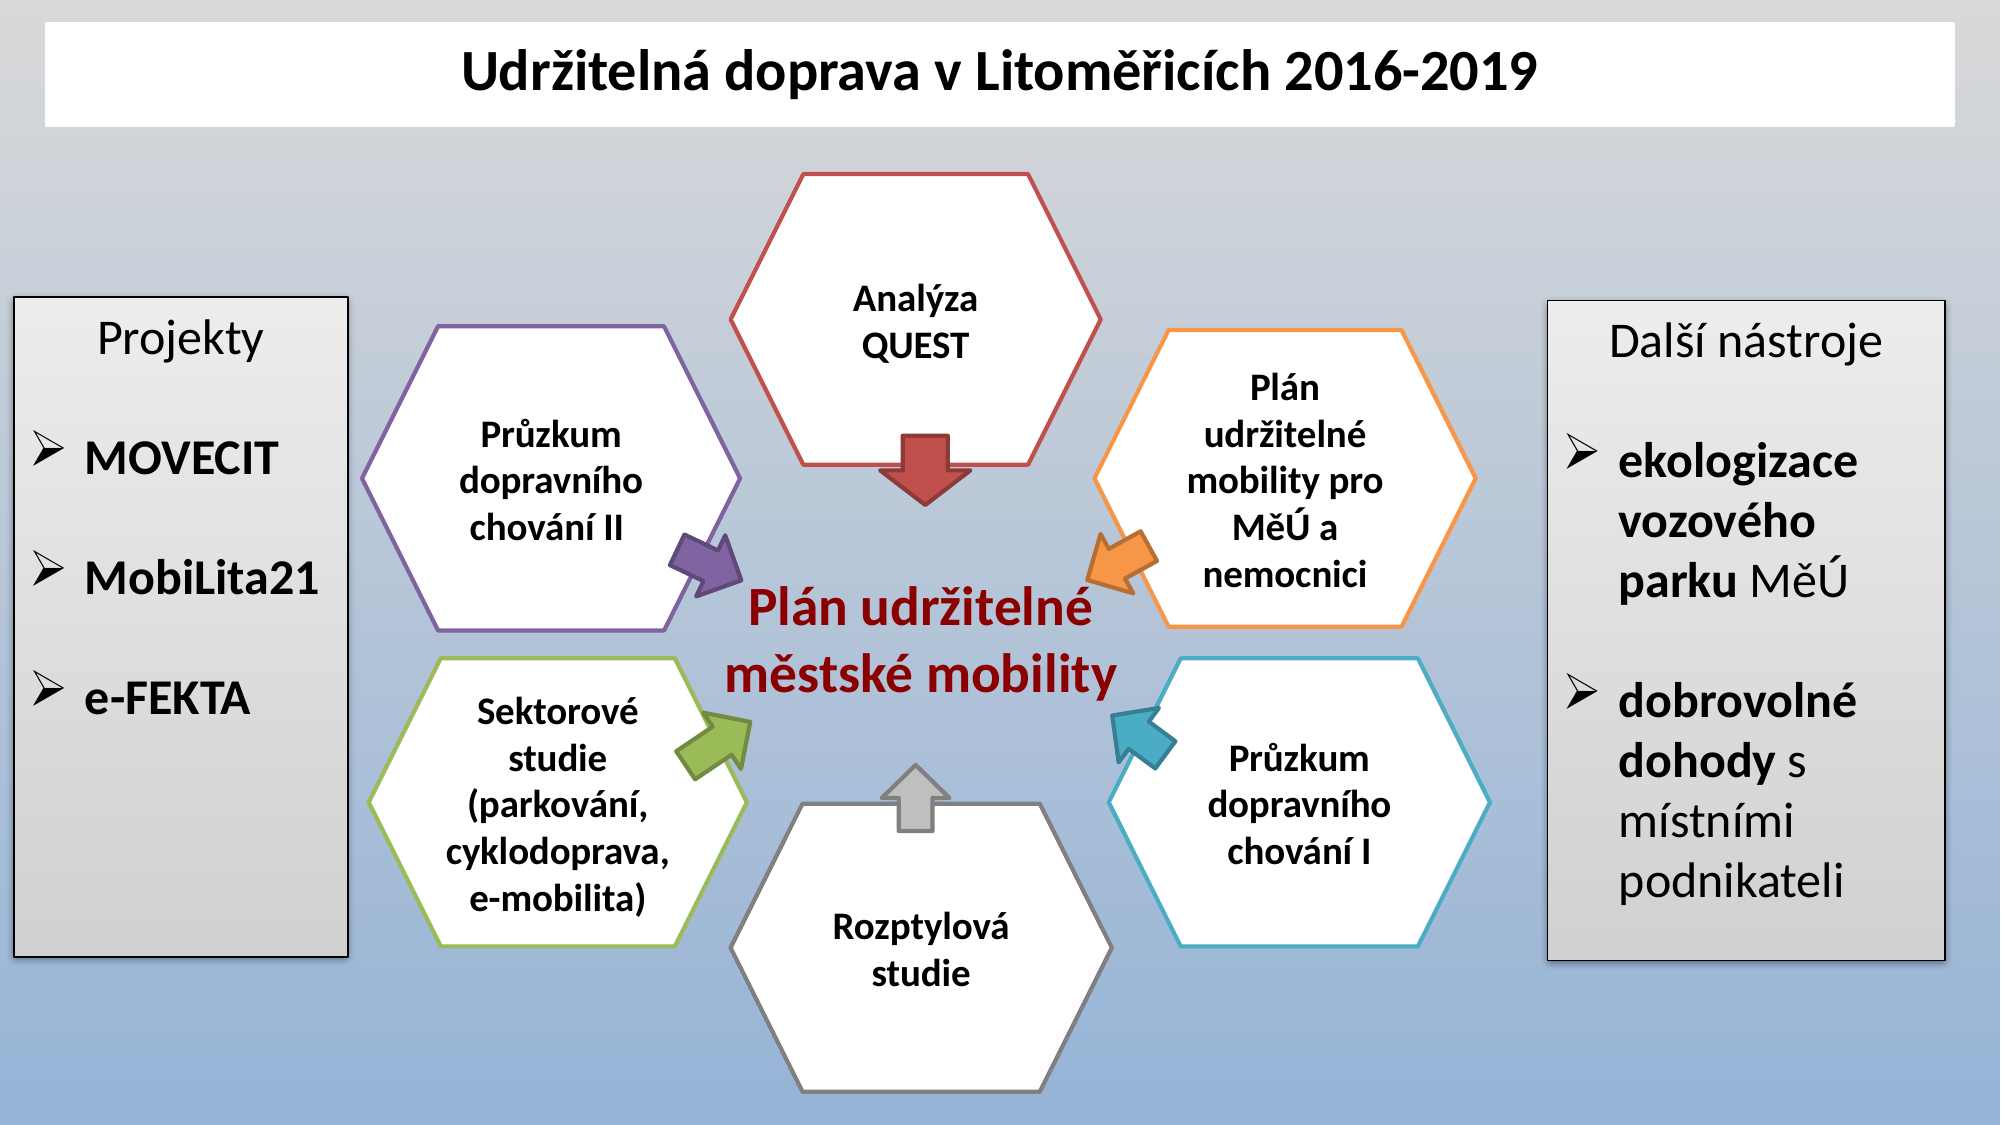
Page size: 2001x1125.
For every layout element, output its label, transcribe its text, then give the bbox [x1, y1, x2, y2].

text_box Udržitelná doprava v Litoměřicích 2016-2019 [45, 22, 1955, 127]
text_box Analýza QUEST [728, 171, 1103, 467]
text_box [878, 433, 973, 507]
text_box [667, 532, 744, 599]
text_box Rozptylová studie [728, 801, 1114, 1094]
text_box Průzkum dopravního chování I [1106, 656, 1492, 949]
text_box Sektorové studie (parkování, cyklodoprava, e-mobilita) [366, 656, 749, 949]
text_box [879, 762, 952, 834]
text_box [674, 710, 753, 782]
text_box [1110, 705, 1178, 771]
text_box [1085, 529, 1160, 596]
text_box Projekty MOVECIT MobiLita21 e-FEKTA [13, 296, 349, 958]
text_box Další nástroje ekologizace vozového parku MěÚ dobrovolné dohody s místními podnikateli [1547, 300, 1946, 961]
text_box Průzkum dopravního chování II [360, 324, 743, 633]
text_box Plán udržitelné městské mobility [683, 501, 1160, 773]
text_box Plán udržitelné mobility pro MěÚ a nemocnici [1092, 327, 1478, 629]
